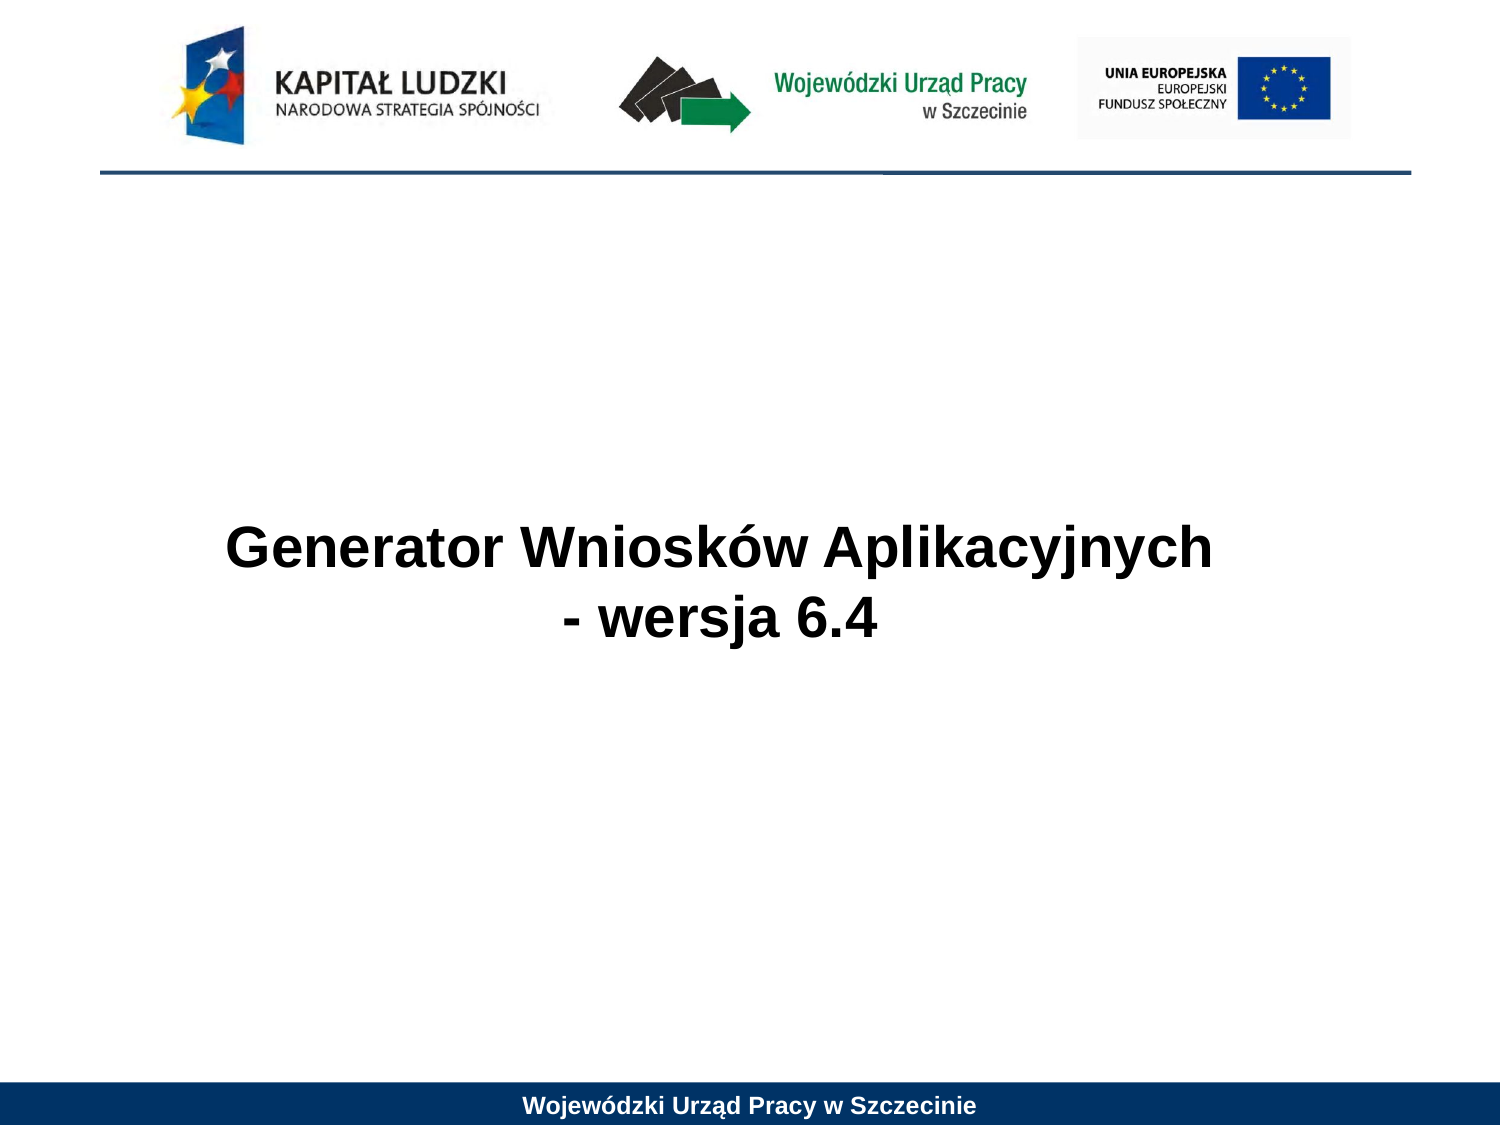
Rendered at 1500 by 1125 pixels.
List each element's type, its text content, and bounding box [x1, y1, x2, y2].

picture [159, 24, 1353, 149]
text_box Generator Wniosków Aplikacyjnych - wersja 6.4 [206, 361, 1235, 657]
